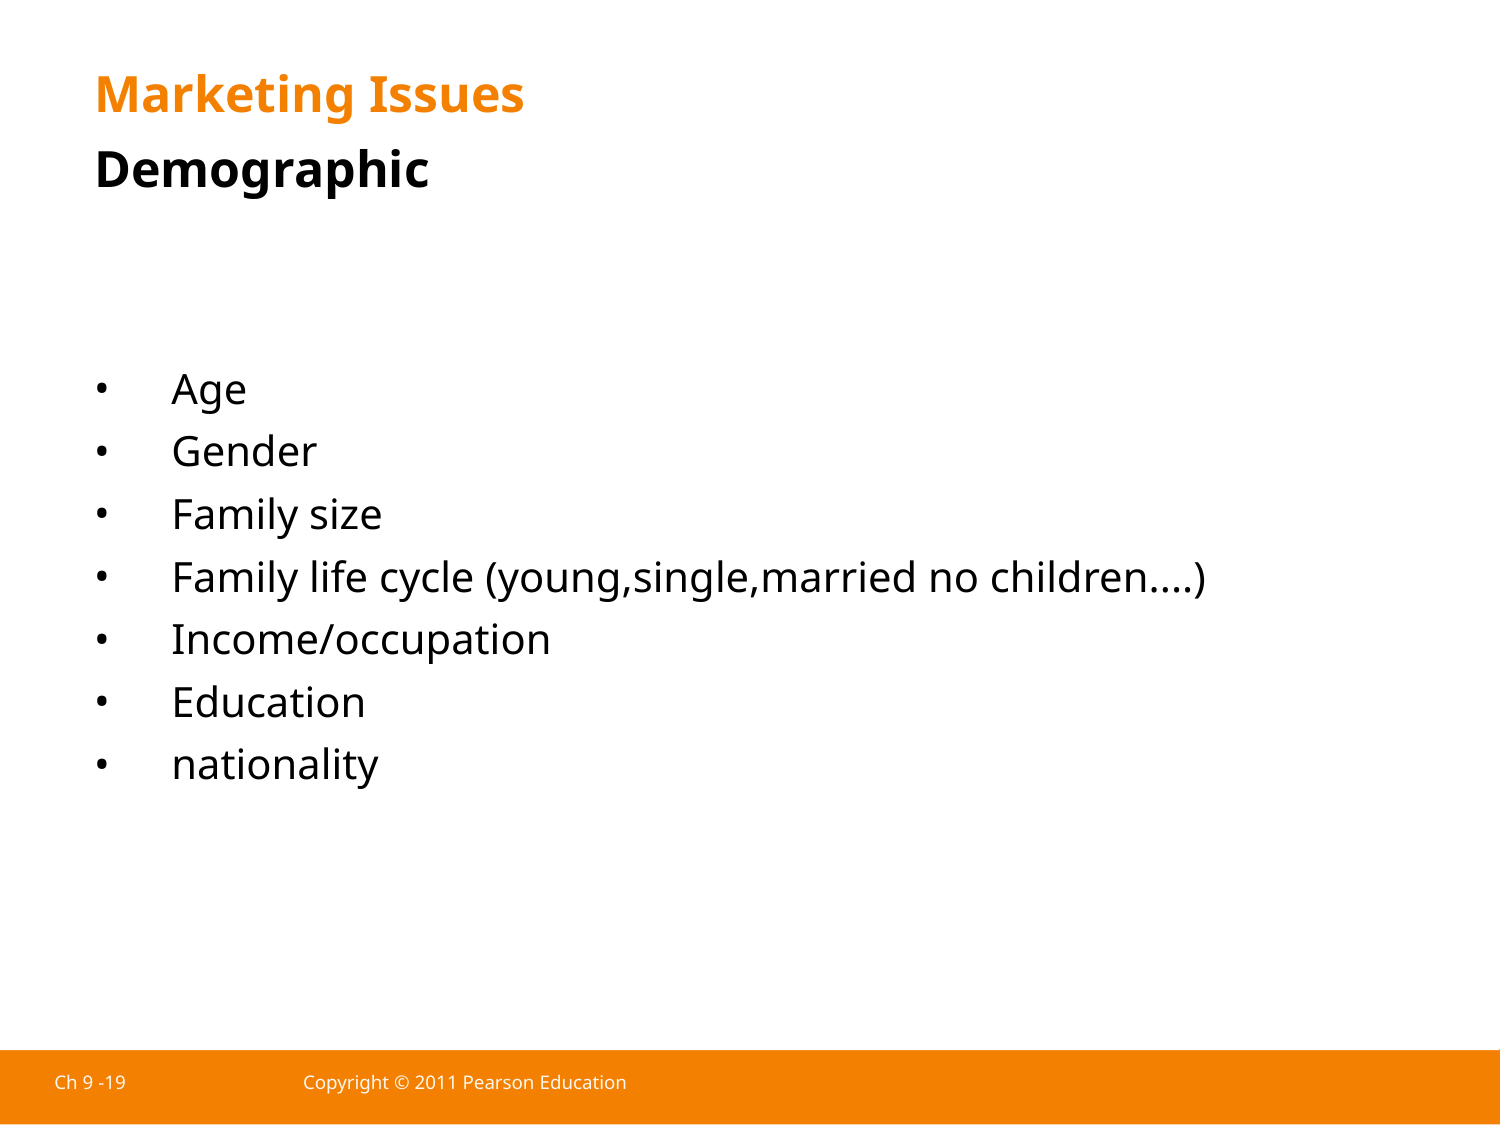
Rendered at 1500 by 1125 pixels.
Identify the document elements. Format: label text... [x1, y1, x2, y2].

text_box Demographic [87, 137, 1240, 198]
text_box Marketing Issues [87, 62, 1090, 123]
list Age Gender Family size Family life cycle (young,single,married no children....) Income/occupation Education nationality [86, 361, 1426, 876]
text_box Copyright © 2011 Pearson Education [233, 1070, 697, 1093]
text_box Ch 9 -19 [47, 1070, 165, 1093]
picture [1248, 1042, 1500, 1124]
